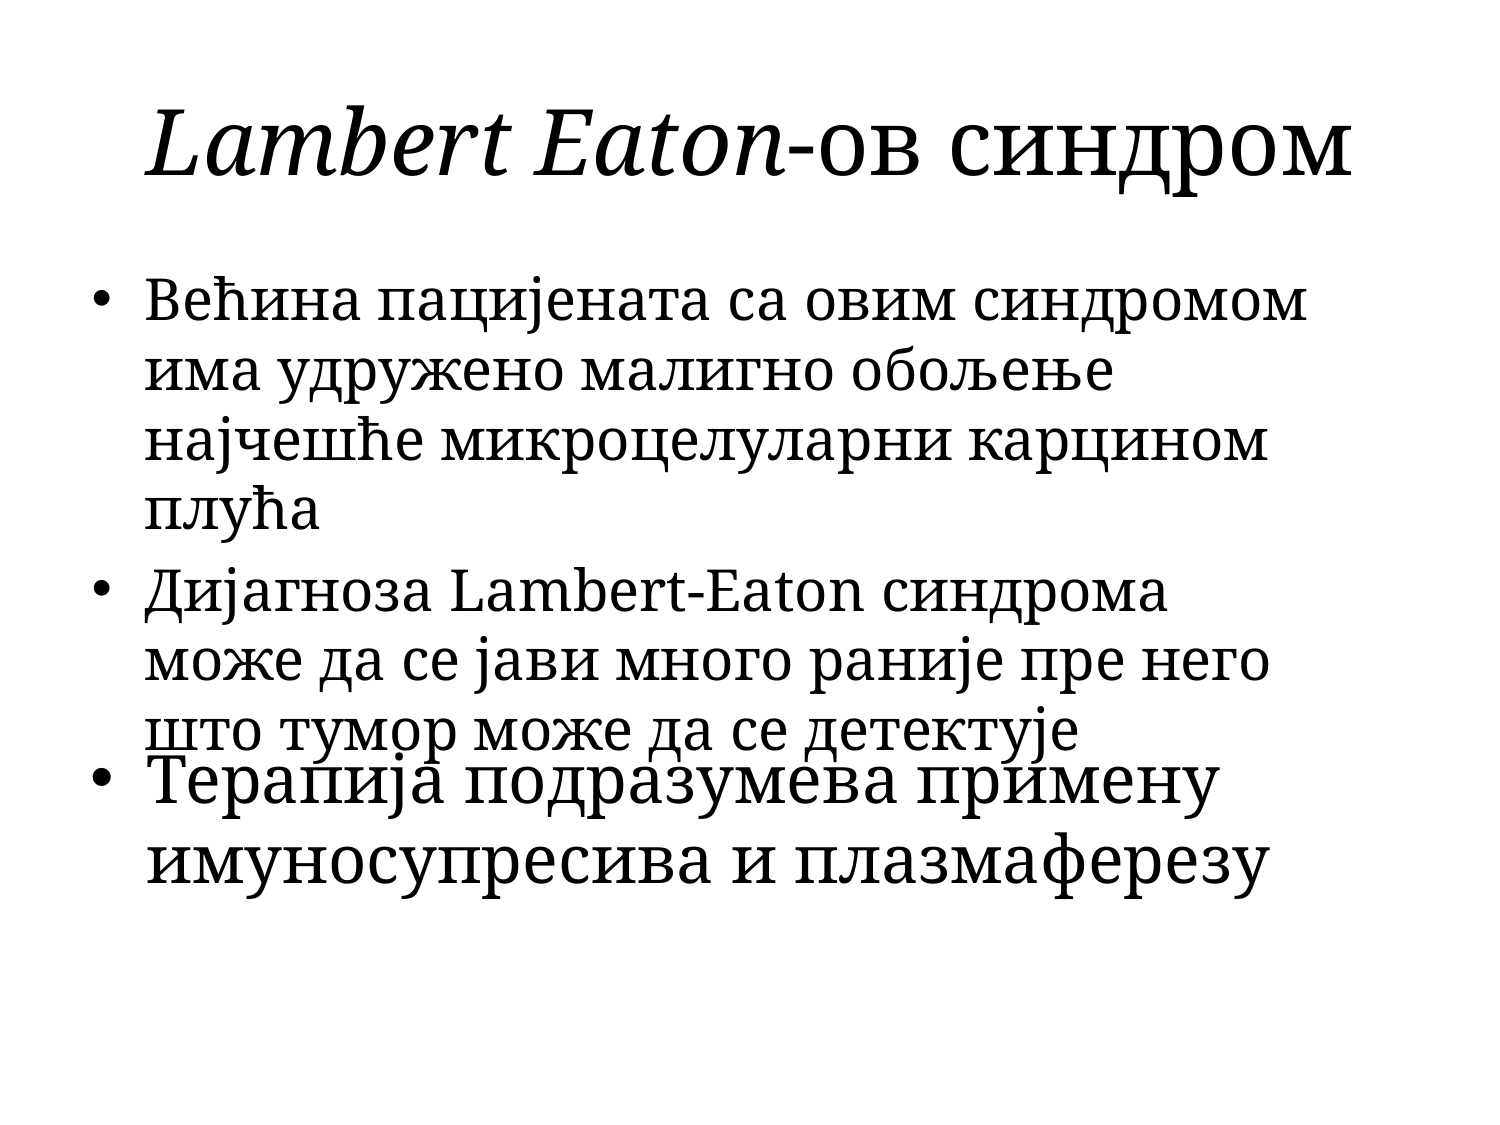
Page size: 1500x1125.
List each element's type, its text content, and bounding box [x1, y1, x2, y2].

list Терапија подразумева примену имуносупресива и плазмаферезу [75, 262, 1425, 1005]
title Lambert Eaton-ов синдром [75, 45, 1425, 233]
text_box Већина пацијената са овим синдромом има удружено малигно обољење најчешће микроцелуларни карцином плућа Дијагноза Lambert-Eaton синдрома може да се јави много раније пре него што тумор може да се детектује [76, 255, 1352, 776]
